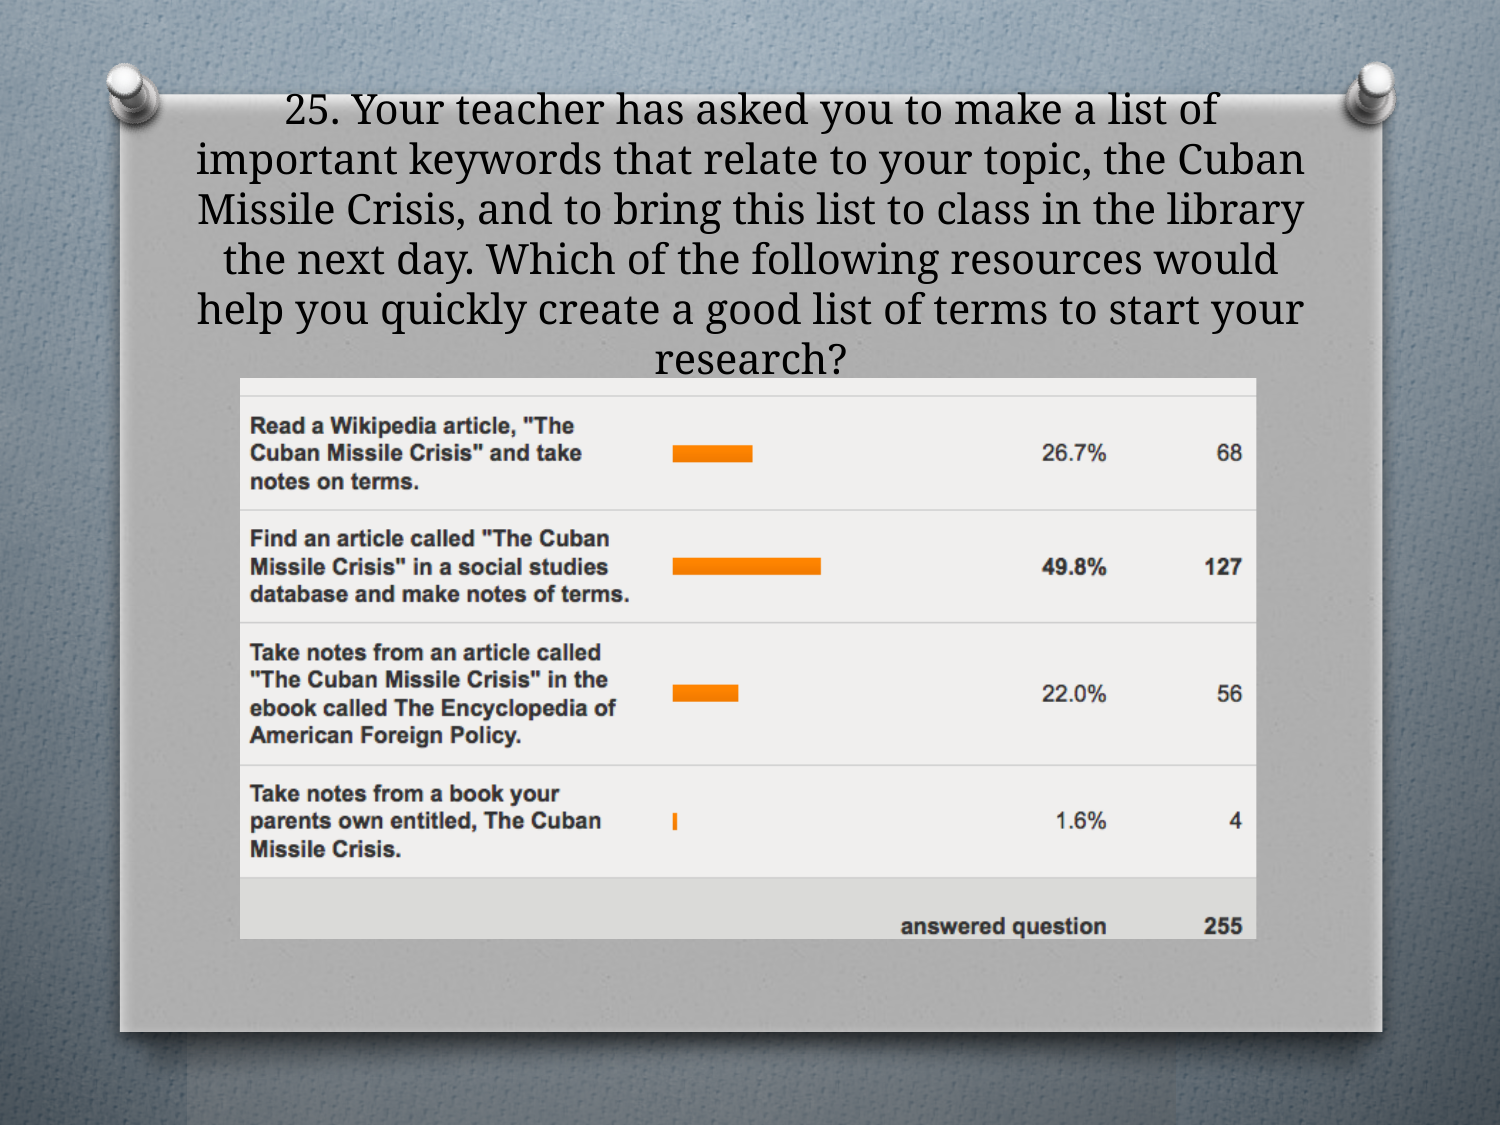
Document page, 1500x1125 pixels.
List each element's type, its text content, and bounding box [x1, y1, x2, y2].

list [239, 377, 1257, 939]
title 25. Your teacher has asked you to make a list of important keywords that relate to your topic, the Cuban Missile Crisis, and to bring this list to class in the library the next day. Which of the following resources would help you quickly create a good list of terms to start your research? [179, 134, 1323, 332]
picture [1317, 35, 1439, 156]
picture [75, 29, 198, 153]
